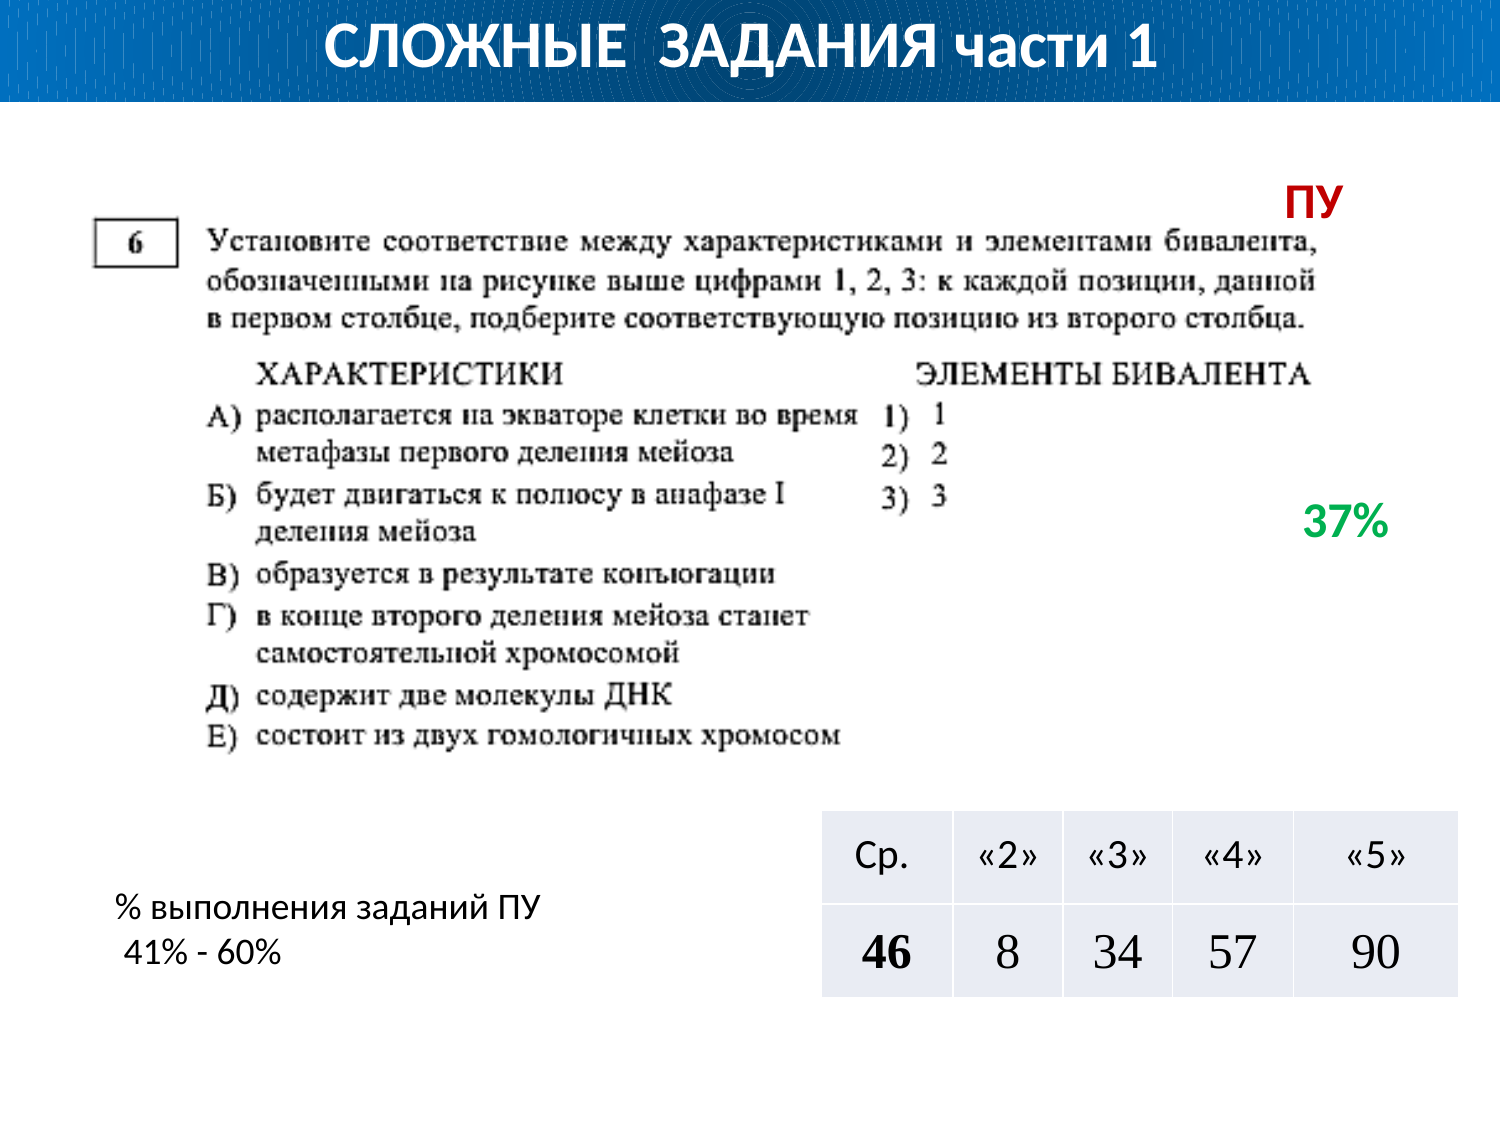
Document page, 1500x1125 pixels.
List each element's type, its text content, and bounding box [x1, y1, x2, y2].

text_box ПУ [1269, 160, 1459, 236]
table_header Ср. [822, 811, 952, 903]
table_header «3» [1064, 811, 1172, 903]
table_header «5» [1294, 811, 1458, 903]
table_cell 90 [1294, 905, 1458, 997]
picture [52, 172, 1376, 760]
table_cell 46 [822, 905, 952, 997]
text_box 37% [1379, 479, 1500, 555]
table_header «4» [1173, 811, 1293, 903]
text_box СЛОЖНЫЕ ЗАДАНИЯ части 1 [0, 0, 1500, 102]
table_cell 8 [954, 905, 1062, 997]
table_header «2» [954, 811, 1062, 903]
table_cell 34 [1064, 905, 1172, 997]
text_box % выполнения заданий ПУ 41% - 60% [100, 874, 632, 980]
table_cell 57 [1173, 905, 1293, 997]
